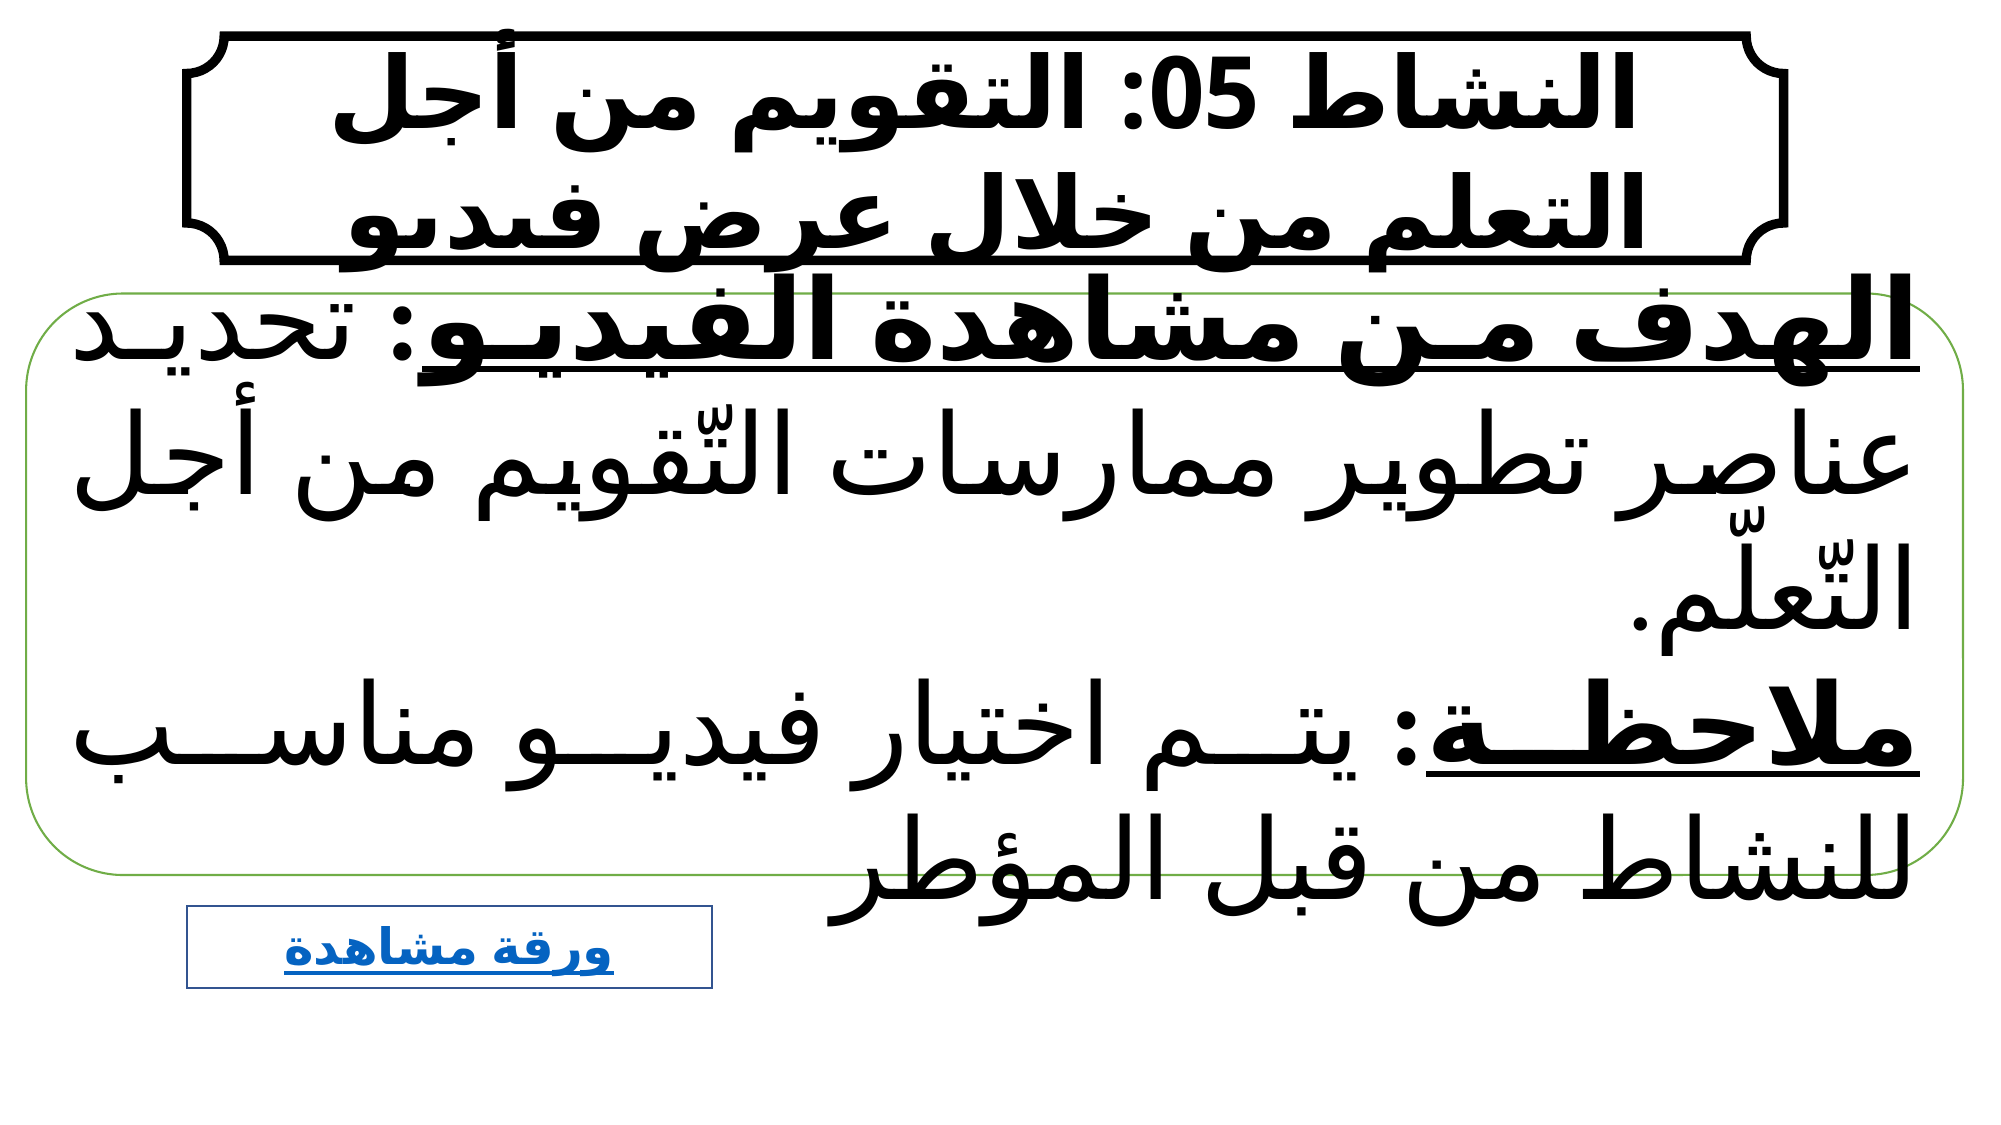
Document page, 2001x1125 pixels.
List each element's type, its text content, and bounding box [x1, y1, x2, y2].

text_box الهدف من مشاهدة الفيديو: تحديد عناصر تطوير ممارسات التّقويم من أجل التّعلّم. ملاحظة: يتم اختيار فيديو مناسب للنشاط من قبل المؤطر [25, 292, 1965, 877]
text_box ورقة مشاهدة [186, 905, 713, 989]
text_box النشاط 05: التقويم من أجل التعلم من خلال عرض فيديو [185, 35, 1785, 262]
